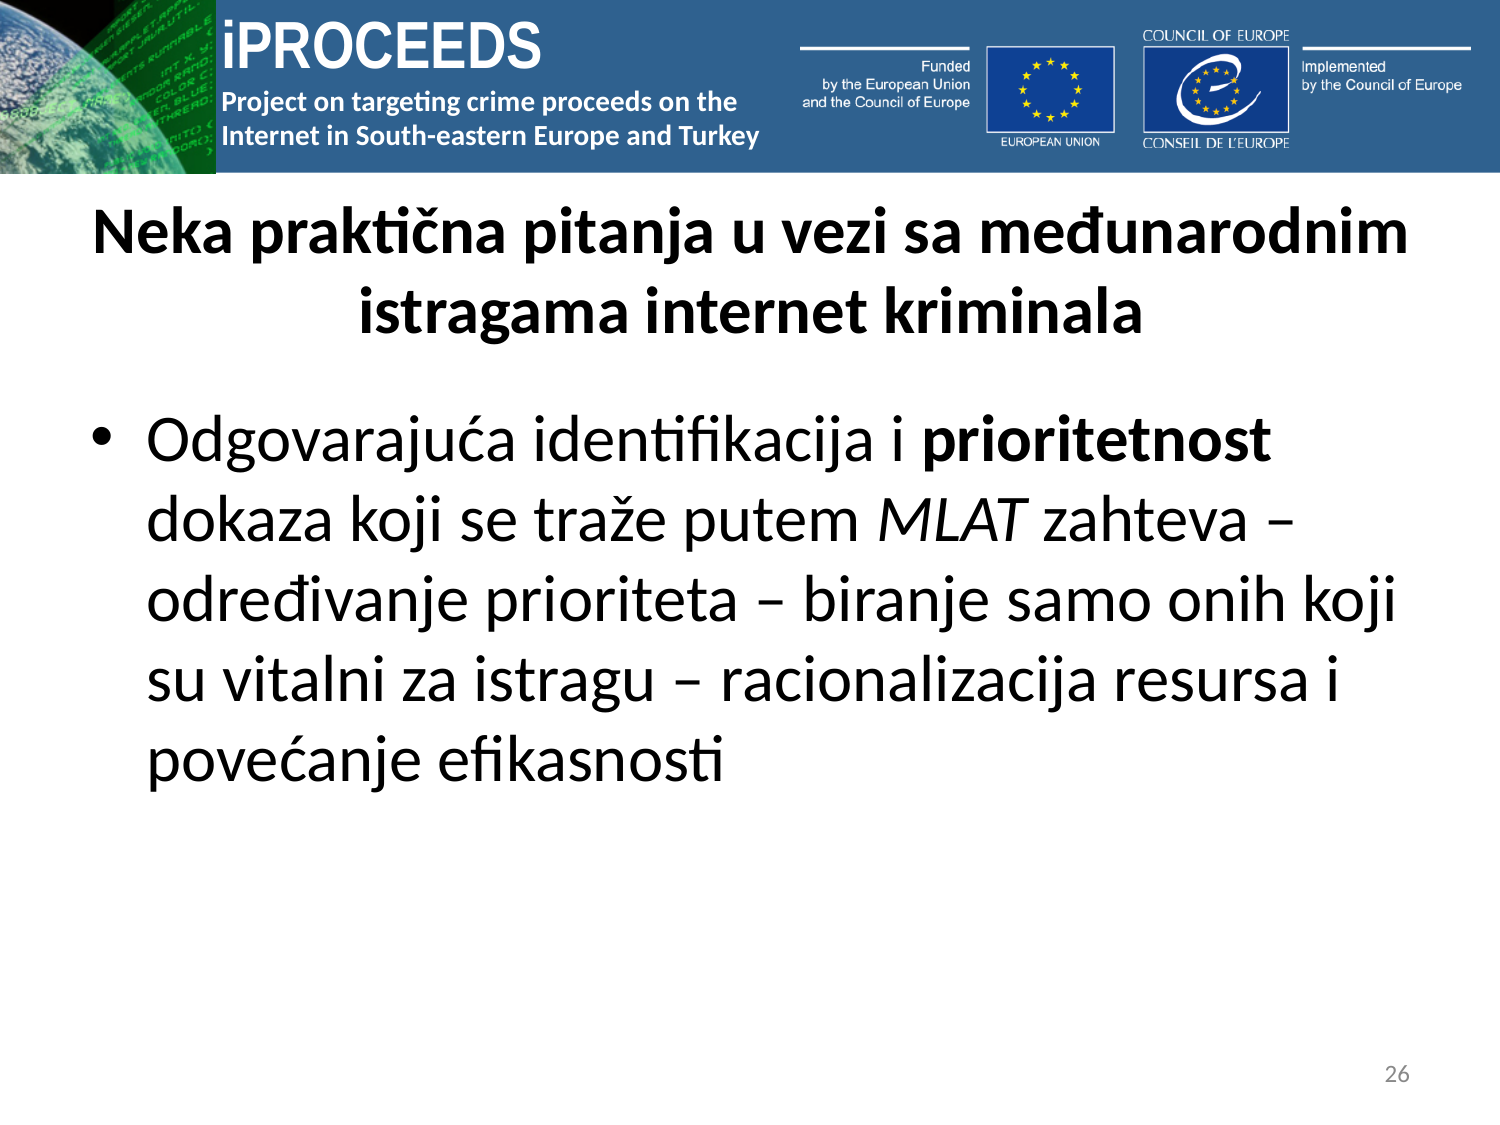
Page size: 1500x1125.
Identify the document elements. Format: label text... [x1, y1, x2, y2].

title Neka praktična pitanja u vezi sa međunarodnim istragama internet kriminala [76, 172, 1428, 361]
picture [0, 0, 216, 174]
picture [800, 30, 1471, 148]
slide_number 26 [1074, 1042, 1425, 1103]
list Odgovarajuća identifikacija i prioritetnost dokaza koji se traže putem MLAT zahteva – određivanje prioriteta – biranje samo onih koji su vitalni za istragu – racionalizacija resursa i povećanje efikasnosti [74, 387, 1426, 1006]
